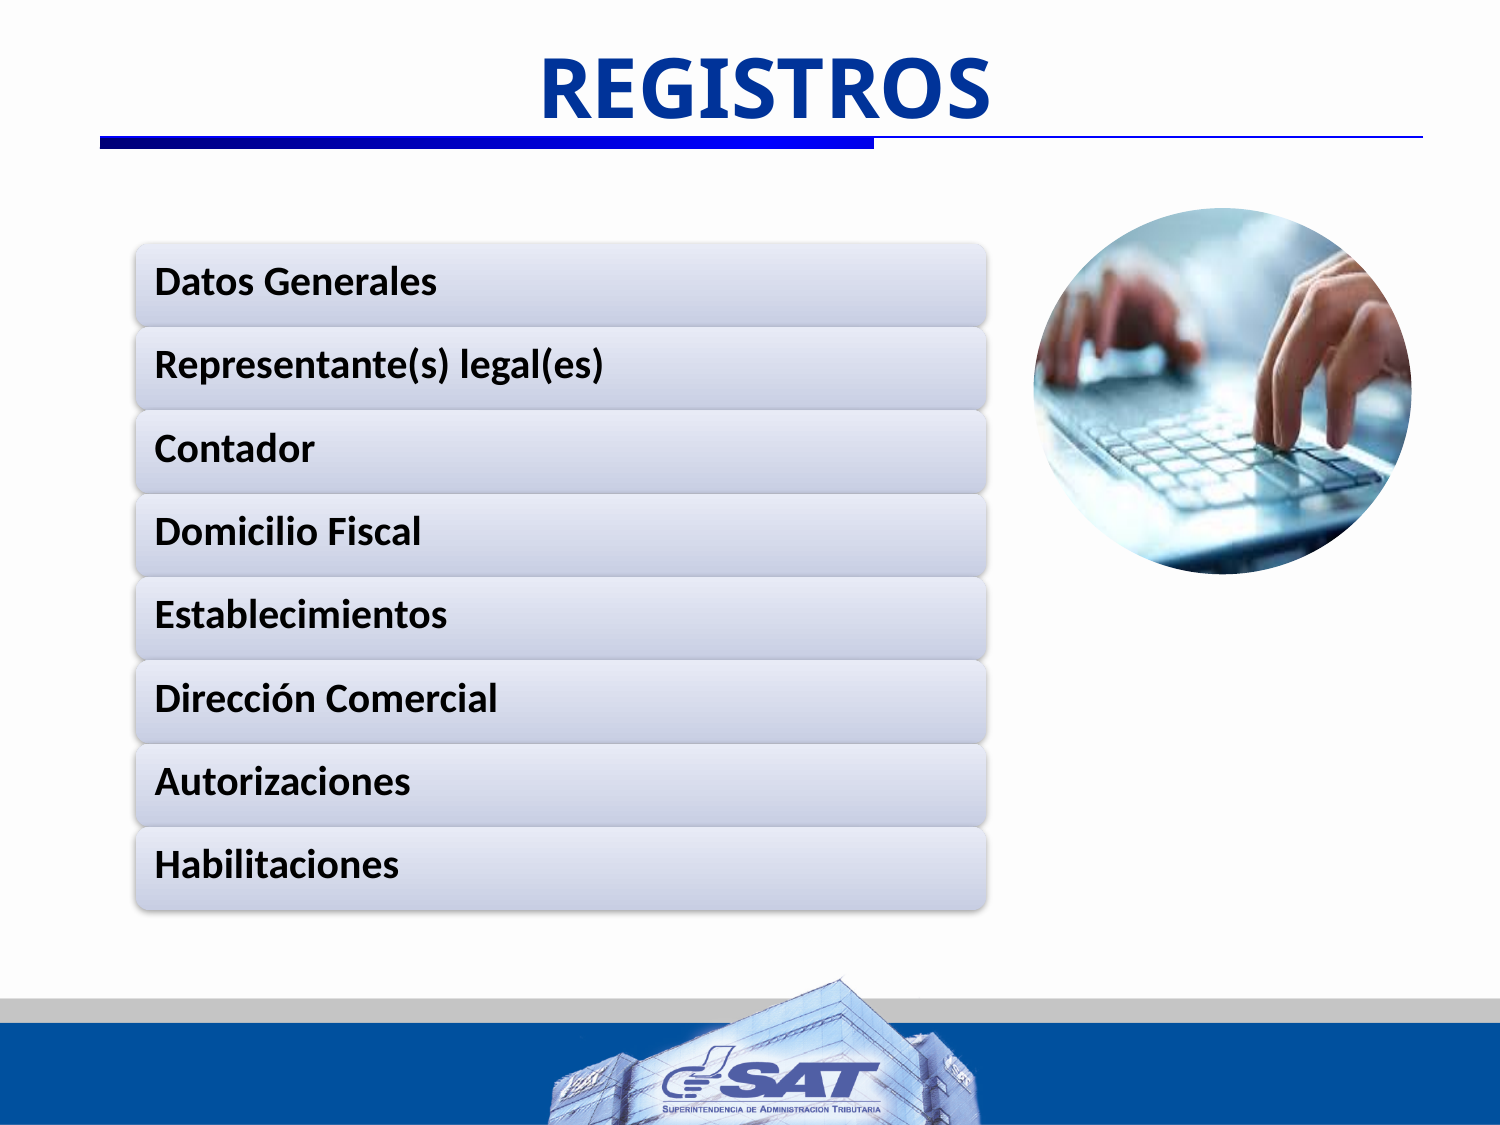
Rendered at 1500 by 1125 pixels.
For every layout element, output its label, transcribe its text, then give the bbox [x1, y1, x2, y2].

text_box [1031, 205, 1414, 577]
title REGISTROS [93, 30, 1436, 144]
picture [0, 0, 1500, 1125]
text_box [135, 243, 987, 911]
